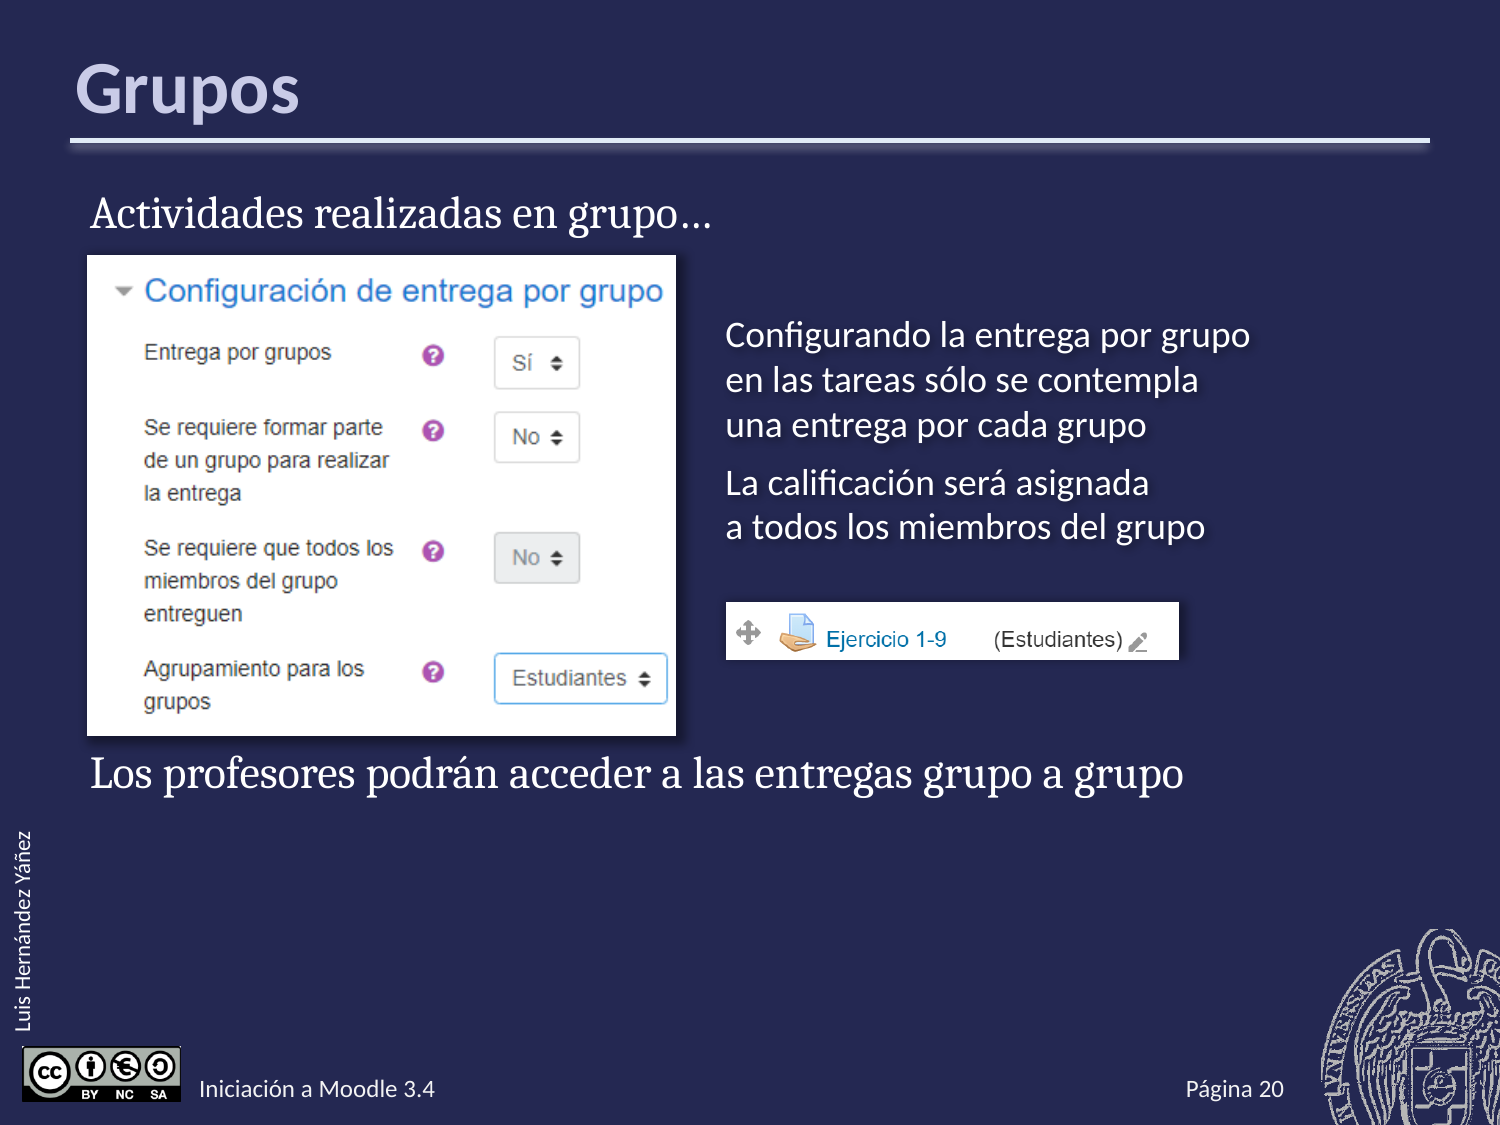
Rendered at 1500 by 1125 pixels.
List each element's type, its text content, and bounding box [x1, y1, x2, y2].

picture [87, 255, 676, 736]
slide_number Página 19 [1136, 1042, 1285, 1103]
picture [726, 602, 1179, 660]
list Actividades realizadas en grupo… Los profesores podrán acceder a las entregas grupo a grupo [75, 175, 1425, 1015]
text_box Configurando la entrega por grupo en las tareas sólo se contempla una entrega por cada grupo La calificación será asignada a todos los miembros del grupo [709, 301, 1268, 557]
picture [22, 1046, 181, 1102]
footer Iniciación a Moodle 3.4 [199, 1042, 1114, 1103]
title Grupos [75, 46, 1425, 129]
picture [1321, 929, 1500, 1125]
